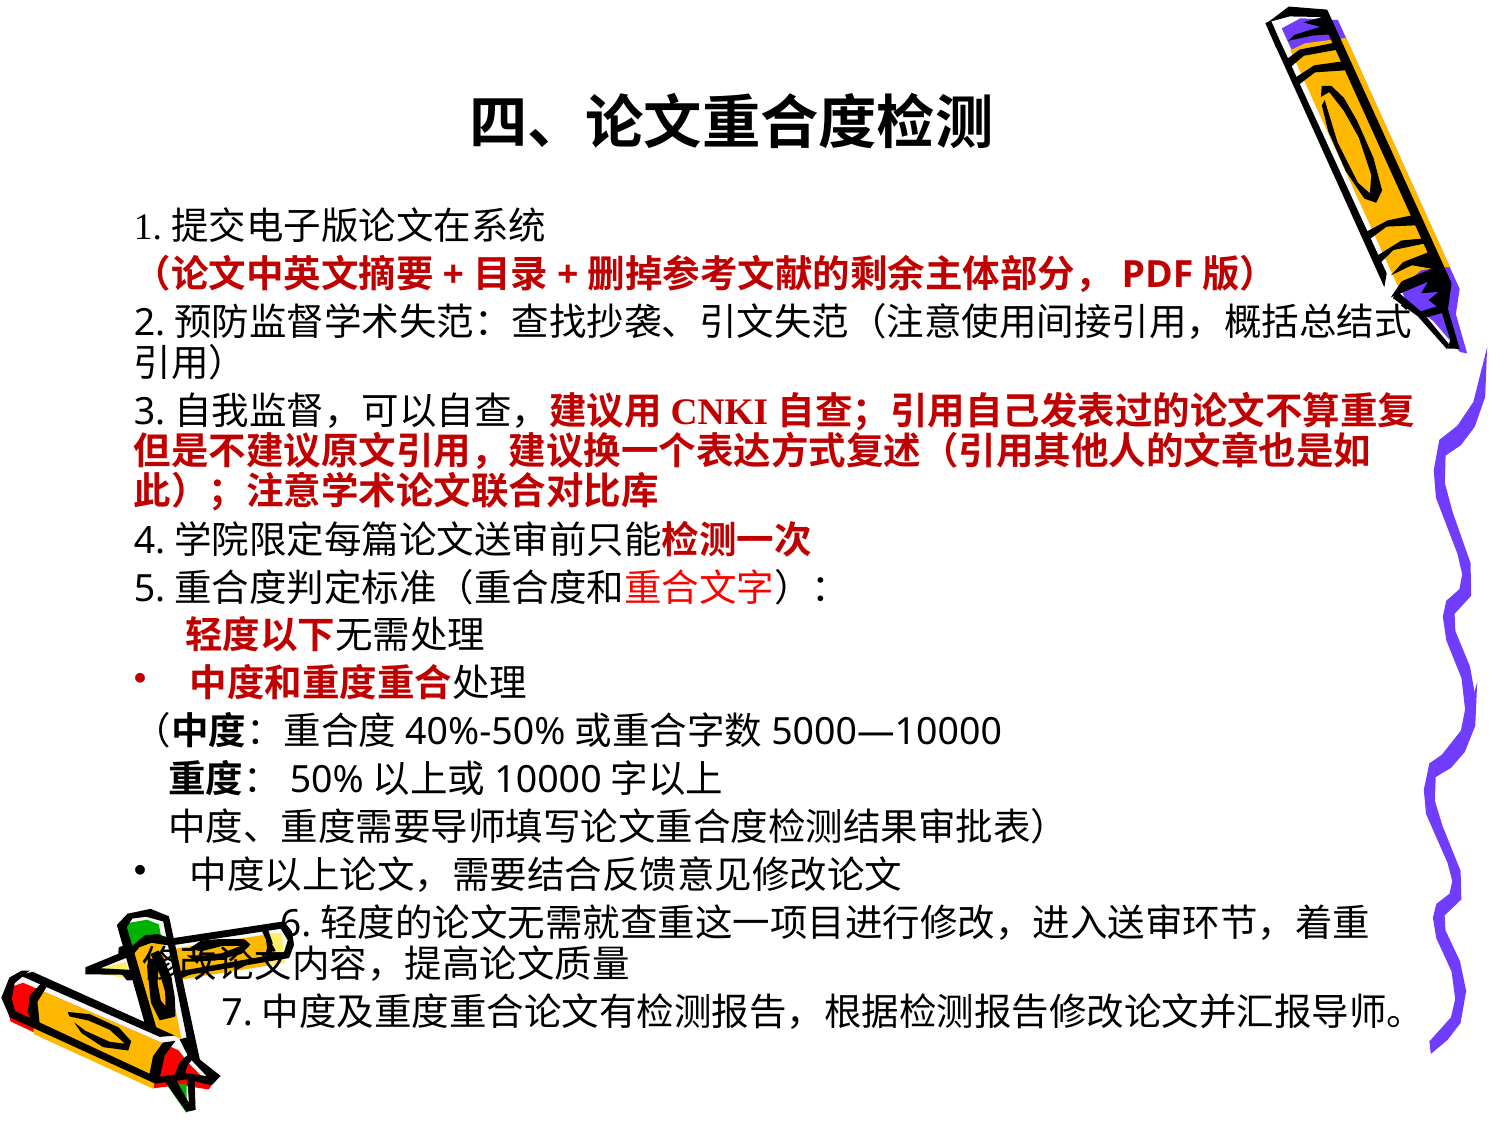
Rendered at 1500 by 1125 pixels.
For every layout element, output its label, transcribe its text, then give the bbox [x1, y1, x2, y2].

title 四、论文重合度检测 [174, 0, 1288, 163]
list 1.提交电子版论文在系统 （论文中英文摘要+目录+删掉参考文献的剩余主体部分，PDF版） 2.预防监督学术失范：查找抄袭、引文失范（注意使用间接引用，概括总结式引用） 3.自我监督，可以自查，建议用CNKI自查；引用自己发表过的论文不算重复但是不建议原文引用，建议换一个表达方式复述（引用其他人的文章也是如此）；注意学术论文联合对比库 4.学院限定每篇论文送审前只能检测一次 5.重合度判定标准（重合度和重合文字）： 轻度以下无需处理 中度和重度重合处理 （中度：重合度40%-50%或重合字数5000—10000 重度：50%以上或10000字以上 中度、重度需要导师填写论文重合度检测结果审批表） 中度以上论文，需要结合反馈意见修改论文 6.轻度的论文无需就查重这一项目进行修改，进入送审环节，着重 修改论文内容，提高论文质量 7.中度及重度重合论文有检测报告，根据检测报告修改论文并汇报导师。 [118, 199, 1432, 1099]
